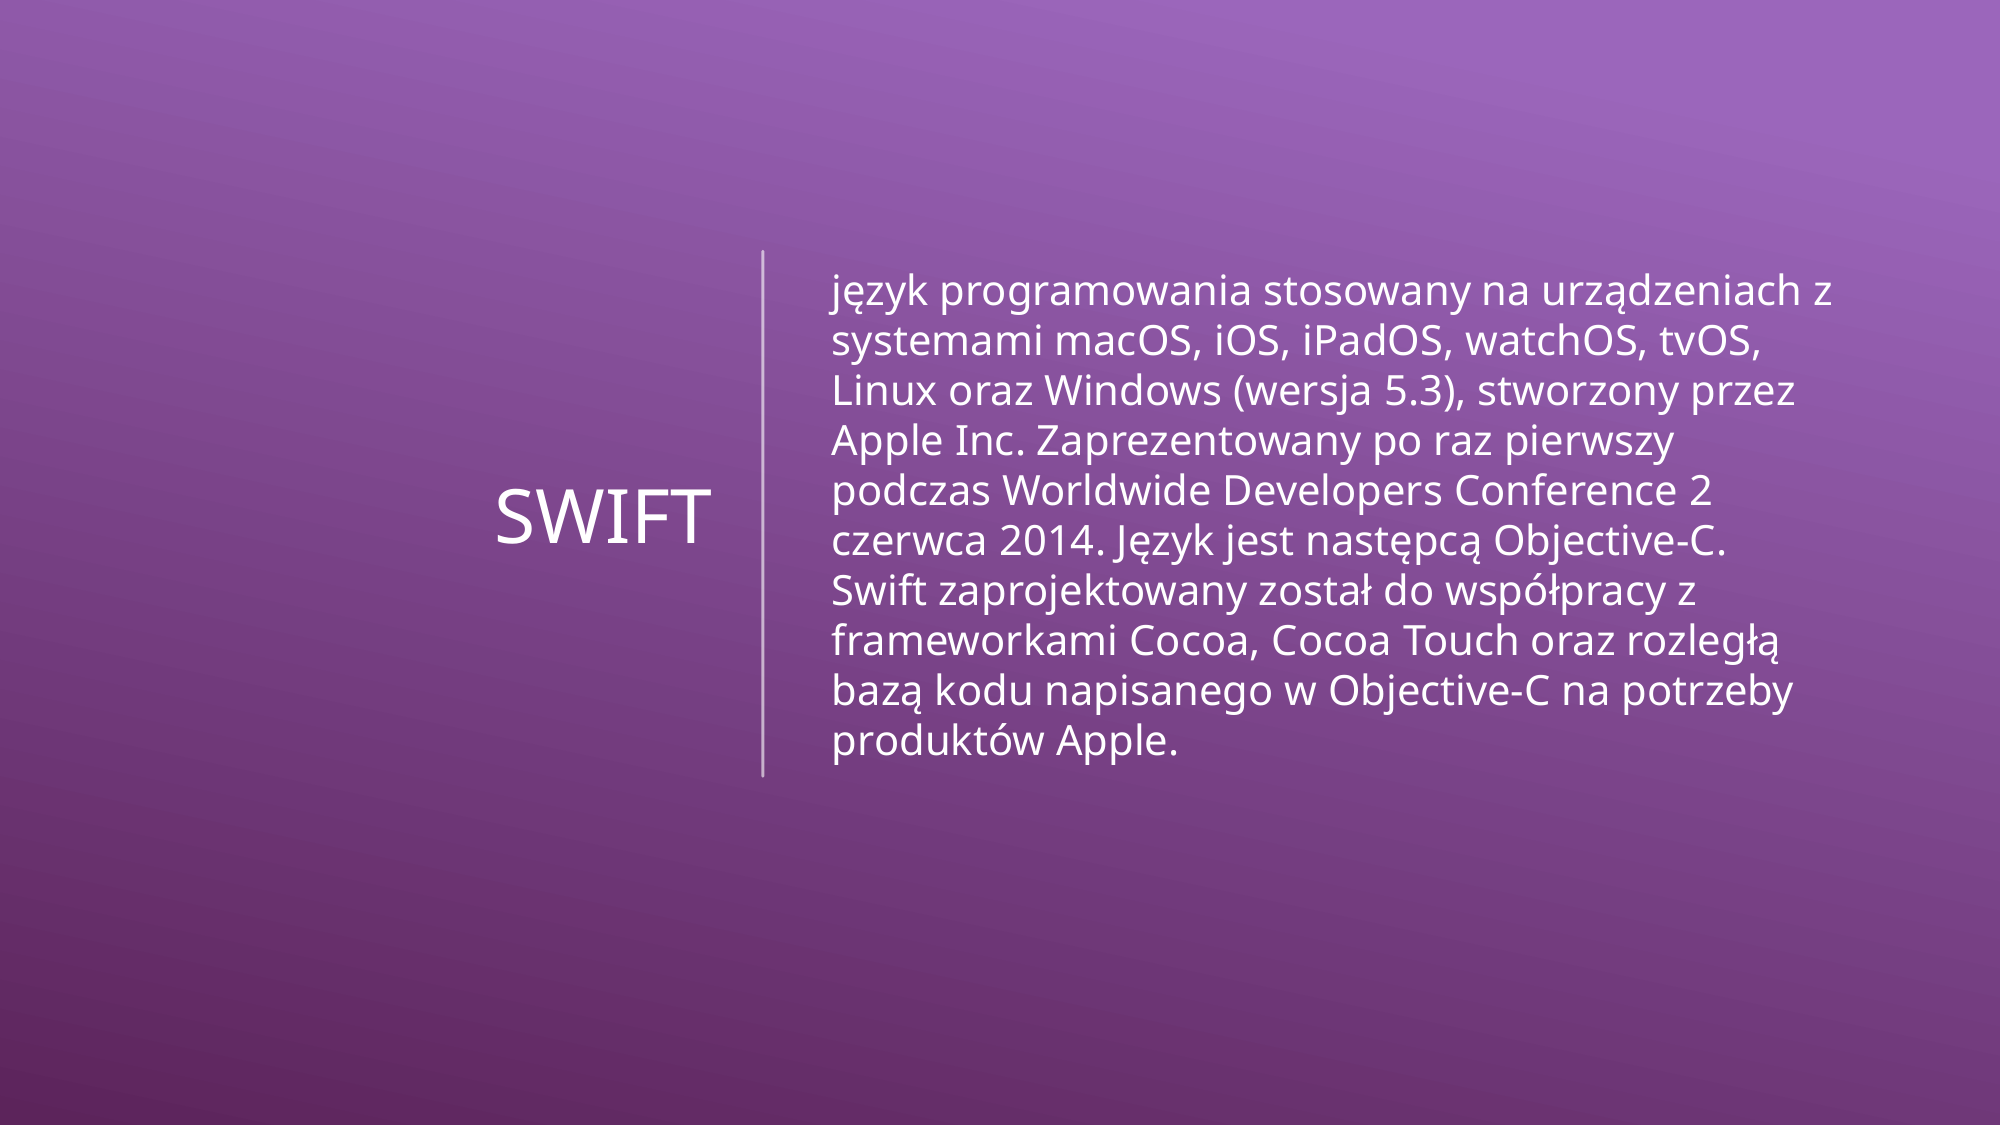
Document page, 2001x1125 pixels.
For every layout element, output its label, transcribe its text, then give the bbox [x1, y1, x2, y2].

title SWIFT [112, 112, 727, 915]
list język programowania stosowany na urządzeniach z systemami macOS, iOS, iPadOS, watchOS, tvOS, Linux oraz Windows (wersja 5.3), stworzony przez Apple Inc. Zaprezentowany po raz pierwszy podczas Worldwide Developers Conference 2 czerwca 2014. Język jest następcą Objective-C. Swift zaprojektowany został do współpracy z frameworkami Cocoa, Cocoa Touch oraz rozległą bazą kodu napisanego w Objective-C na potrzeby produktów Apple. [816, 112, 1849, 915]
text_box [0, 0, 2000, 1125]
